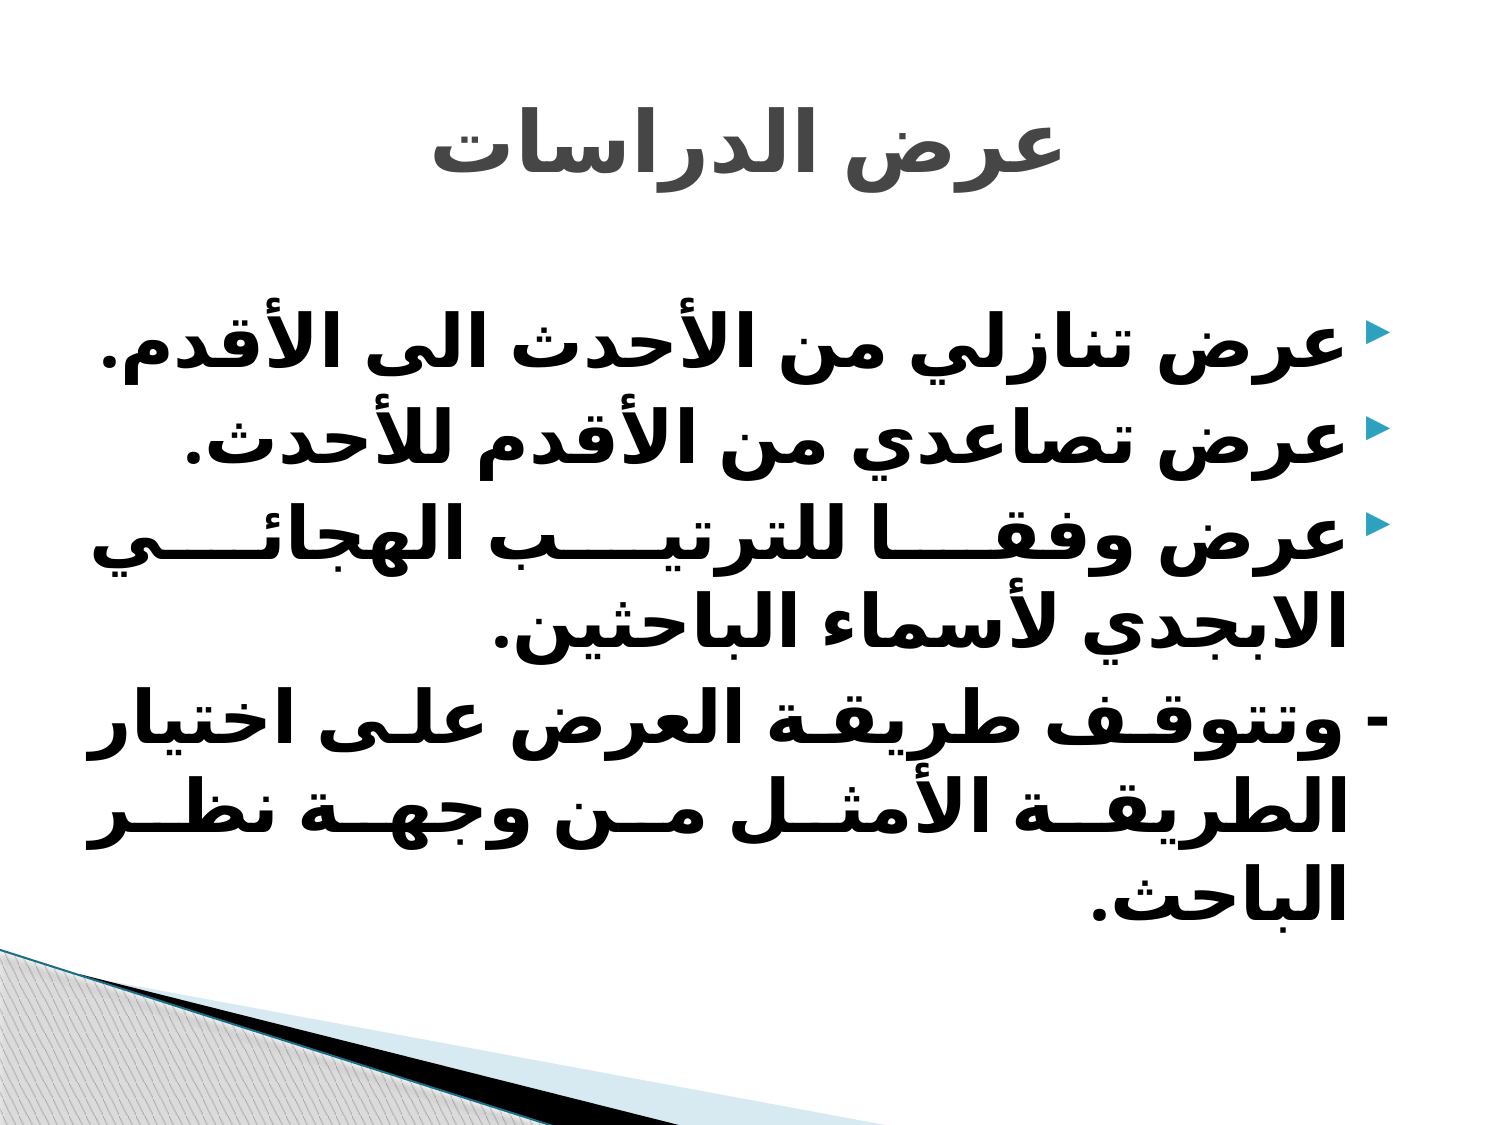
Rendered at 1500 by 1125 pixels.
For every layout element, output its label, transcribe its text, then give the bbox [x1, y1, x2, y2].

title عرض الدراسات [75, 45, 1425, 233]
list عرض تنازلي من الأحدث الى الأقدم. عرض تصاعدي من الأقدم للأحدث. عرض وفقا للترتيب الهجائي الابجدي لأسماء الباحثين. - وتتوقف طريقة العرض على اختيار الطريقة الأمثل من وجهة نظر الباحث. [75, 243, 1425, 986]
